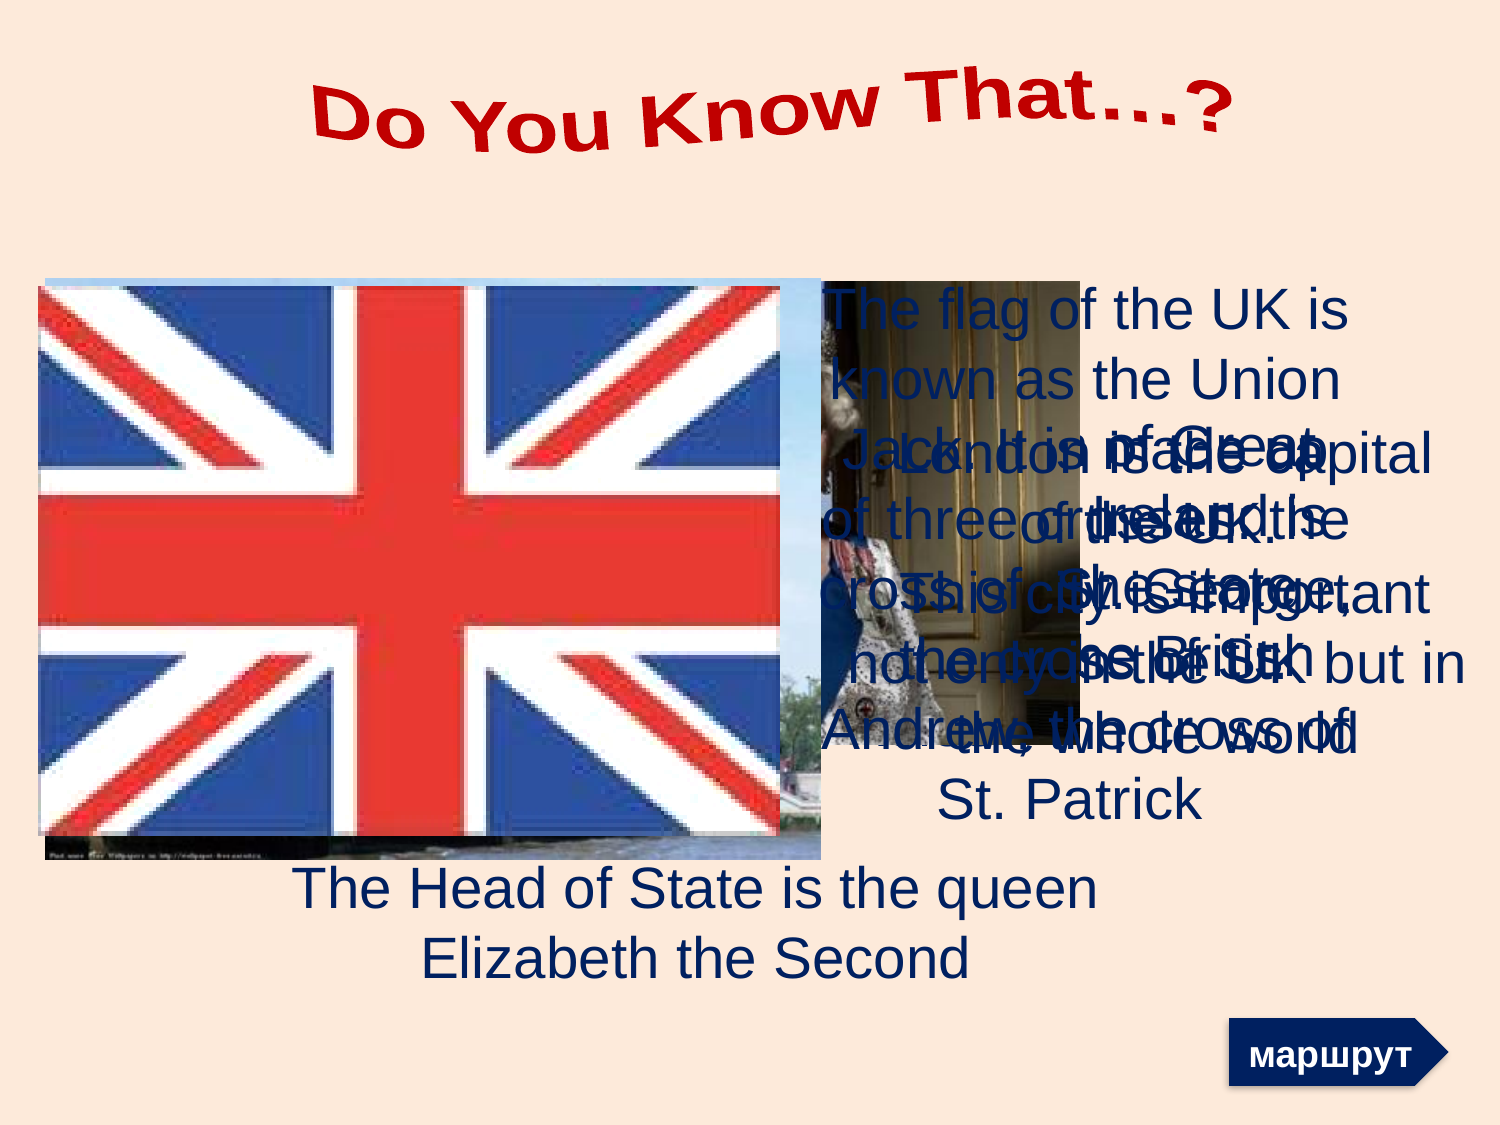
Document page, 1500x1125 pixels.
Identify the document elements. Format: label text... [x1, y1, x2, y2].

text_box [176, 868, 1216, 1001]
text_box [45, 278, 1500, 860]
text_box маршрут [1226, 1016, 1451, 1088]
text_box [37, 263, 1377, 845]
